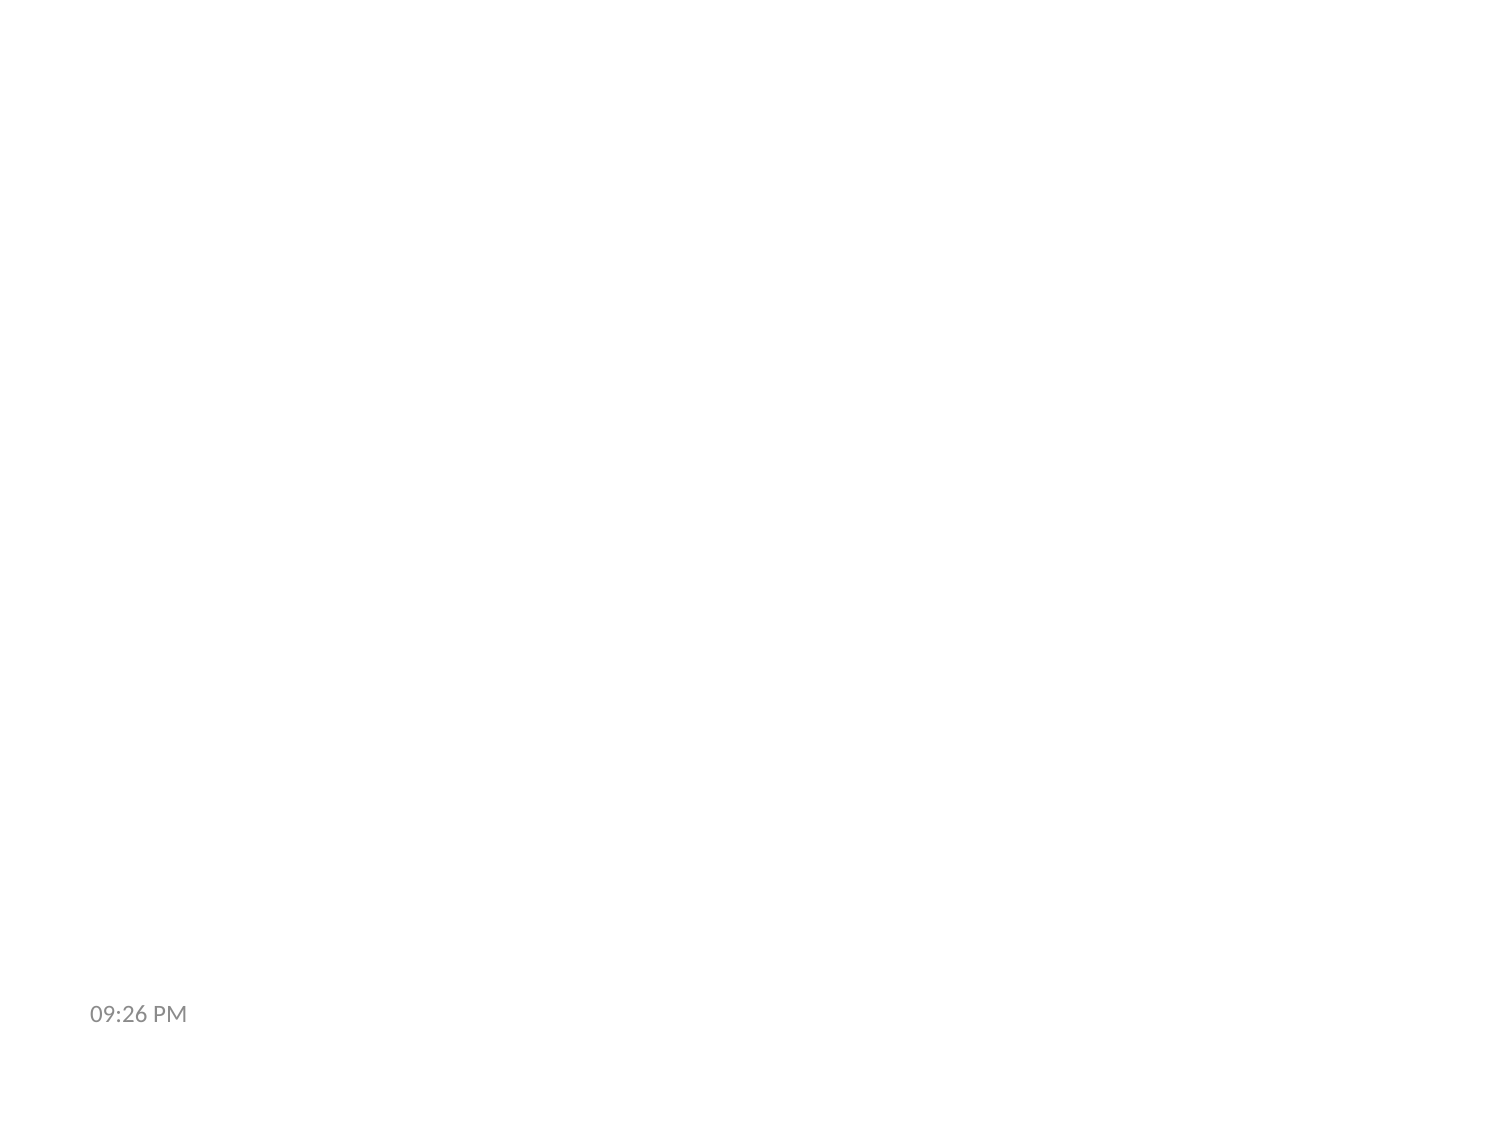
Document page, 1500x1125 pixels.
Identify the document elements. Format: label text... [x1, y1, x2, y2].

text_box 3:35 PM [75, 982, 425, 1043]
